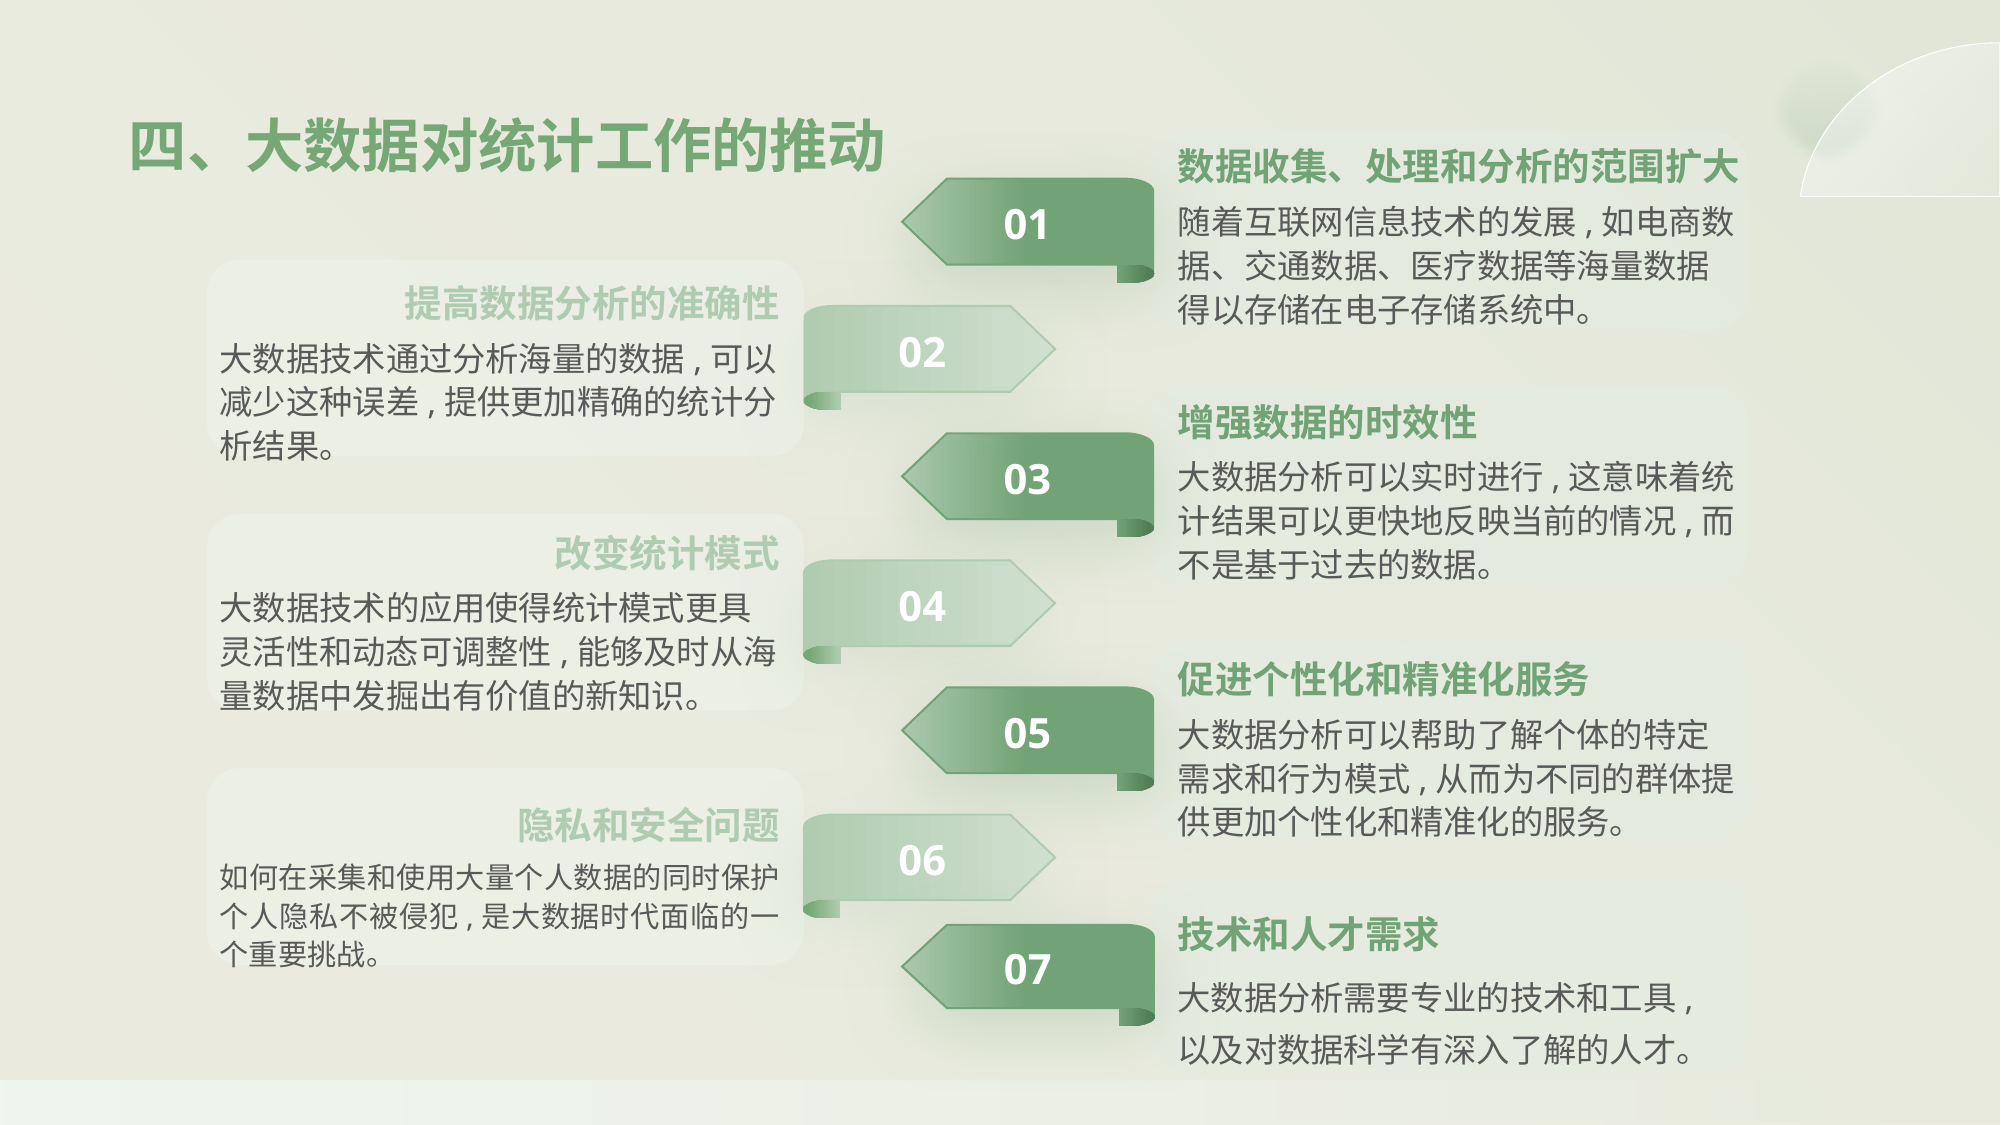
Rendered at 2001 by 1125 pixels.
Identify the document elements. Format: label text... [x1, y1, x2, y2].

text_box [1149, 386, 1749, 585]
text_box 四、大数据对统计工作的推动 [114, 73, 1020, 224]
text_box [1116, 263, 1156, 284]
text_box 大数据分析可以实时进行,这意味着统计结果可以更快地反映当前的情况,而不是基于过去的数据。 [1177, 452, 1738, 562]
text_box [1149, 131, 1749, 331]
text_box [205, 768, 805, 965]
text_box 大数据分析需要专业的技术和工具,以及对数据科学有深入了解的人才。 [1177, 964, 1722, 1071]
text_box [801, 899, 842, 920]
text_box [1152, 879, 1749, 1072]
text_box [1115, 517, 1156, 539]
text_box 增强数据的时效性 [1177, 364, 1738, 444]
text_box [801, 644, 842, 666]
text_box 02 [805, 304, 1057, 395]
text_box [205, 513, 805, 712]
text_box [1117, 1007, 1157, 1027]
text_box 随着互联网信息技术的发展,如电商数据、交通数据、医疗数据等海量数据得以存储在电子存储系统中。 [1177, 197, 1738, 307]
text_box 05 [900, 686, 1155, 778]
text_box 大数据分析可以帮助了解个体的特定需求和行为模式,从而为不同的群体提供更加个性化和精准化的服务。 [1177, 710, 1738, 820]
text_box 大数据技术通过分析海量的数据,可以减少这种误差,提供更加精确的统计分析结果。 [219, 333, 780, 443]
text_box 06 [802, 813, 1057, 905]
text_box 大数据技术的应用使得统计模式更具灵活性和动态可调整性,能够及时从海量数据中发掘出有价值的新知识。 [219, 583, 780, 693]
text_box 如何在采集和使用大量个人数据的同时保护个人隐私不被侵犯,是大数据时代面临的一个重要挑战。 [219, 856, 780, 966]
text_box [1116, 772, 1156, 793]
text_box 提高数据分析的准确性 [219, 245, 780, 325]
text_box [1151, 640, 1749, 839]
text_box 04 [802, 559, 1057, 652]
text_box 01 [903, 177, 1155, 269]
text_box 数据收集、处理和分析的范围扩大 [1177, 109, 1778, 189]
text_box 07 [900, 923, 1155, 1012]
text_box [805, 390, 842, 411]
text_box 改变统计模式 [219, 495, 780, 575]
text_box 隐私和安全问题 [219, 768, 780, 848]
text_box 促进个性化和精准化服务 [1177, 622, 1738, 702]
text_box 技术和人才需求 [1177, 879, 1722, 957]
text_box [205, 259, 805, 458]
text_box 03 [900, 432, 1155, 524]
